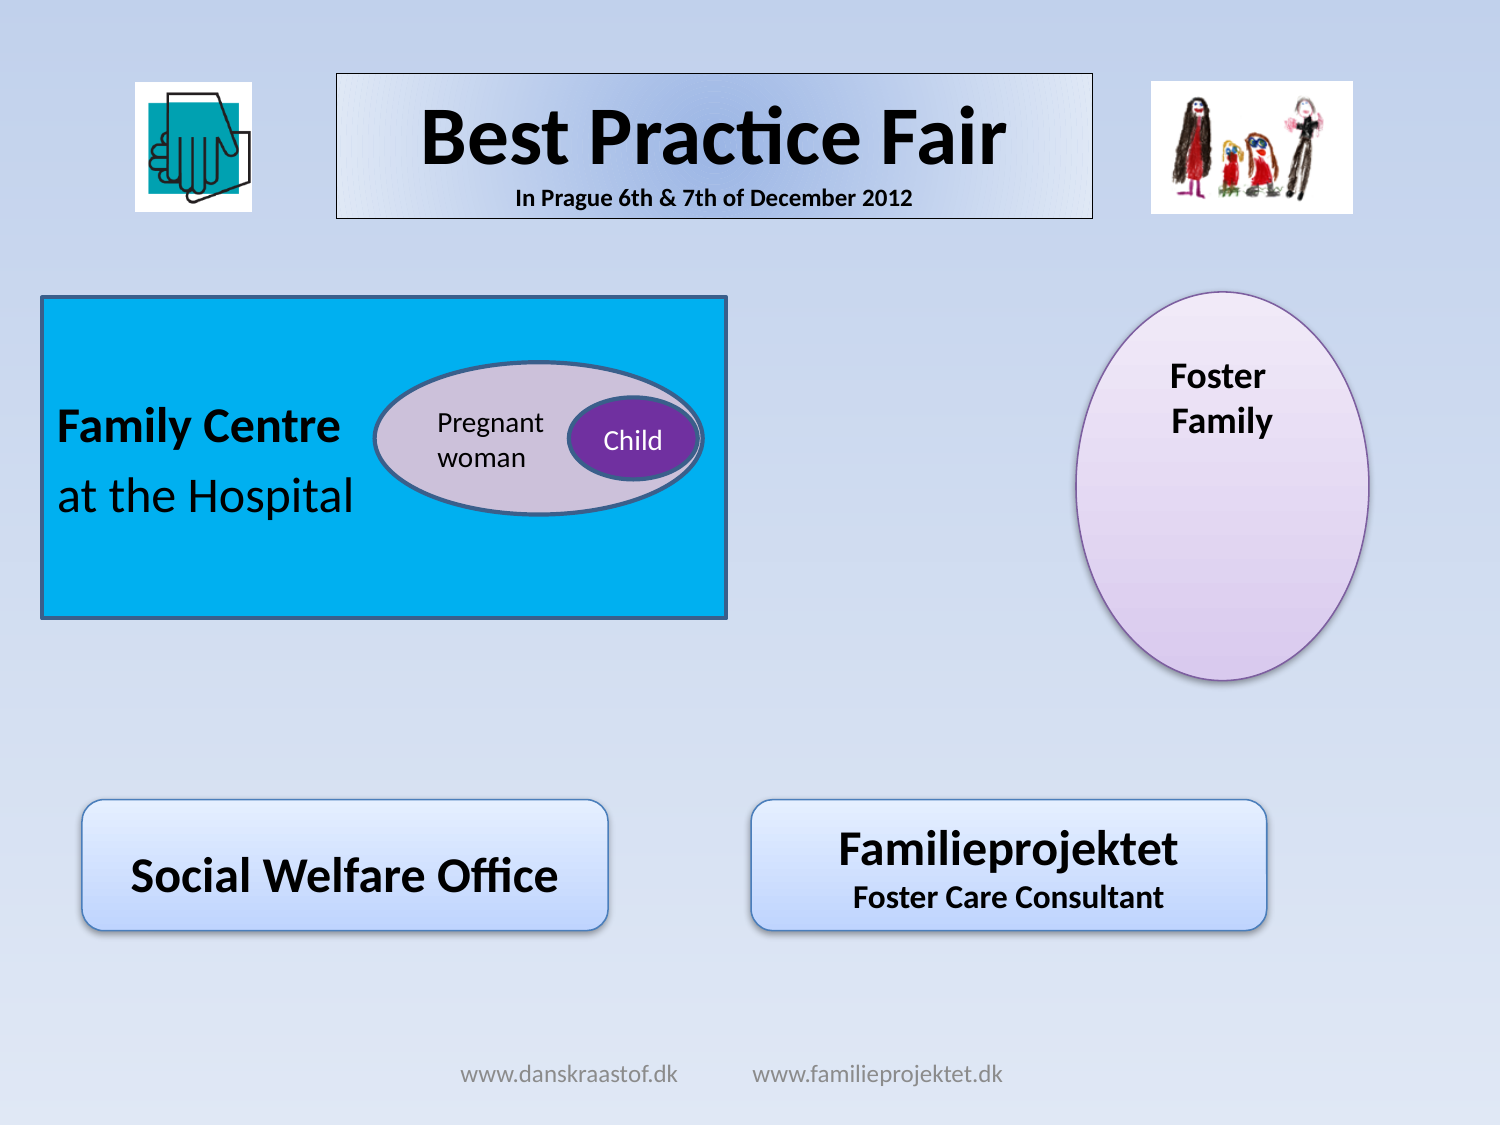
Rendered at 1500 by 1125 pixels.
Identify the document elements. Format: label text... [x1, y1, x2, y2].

text_box Pregnant woman [372, 360, 705, 517]
text_box Familieprojektet Foster Care Consultant [750, 798, 1268, 932]
footer www.danskraastof.dk www.familieprojektet.dk [112, 1042, 1353, 1103]
subtitle Family Centre at the Hospital [40, 295, 728, 620]
text_box Best Practice Fair In Prague 6th & 7th of December 2012 [336, 73, 1093, 219]
picture [135, 82, 252, 212]
text_box Child [566, 395, 700, 482]
picture [1151, 80, 1353, 214]
text_box Social Welfare Office [81, 798, 609, 932]
text_box Foster Family [1075, 291, 1370, 682]
